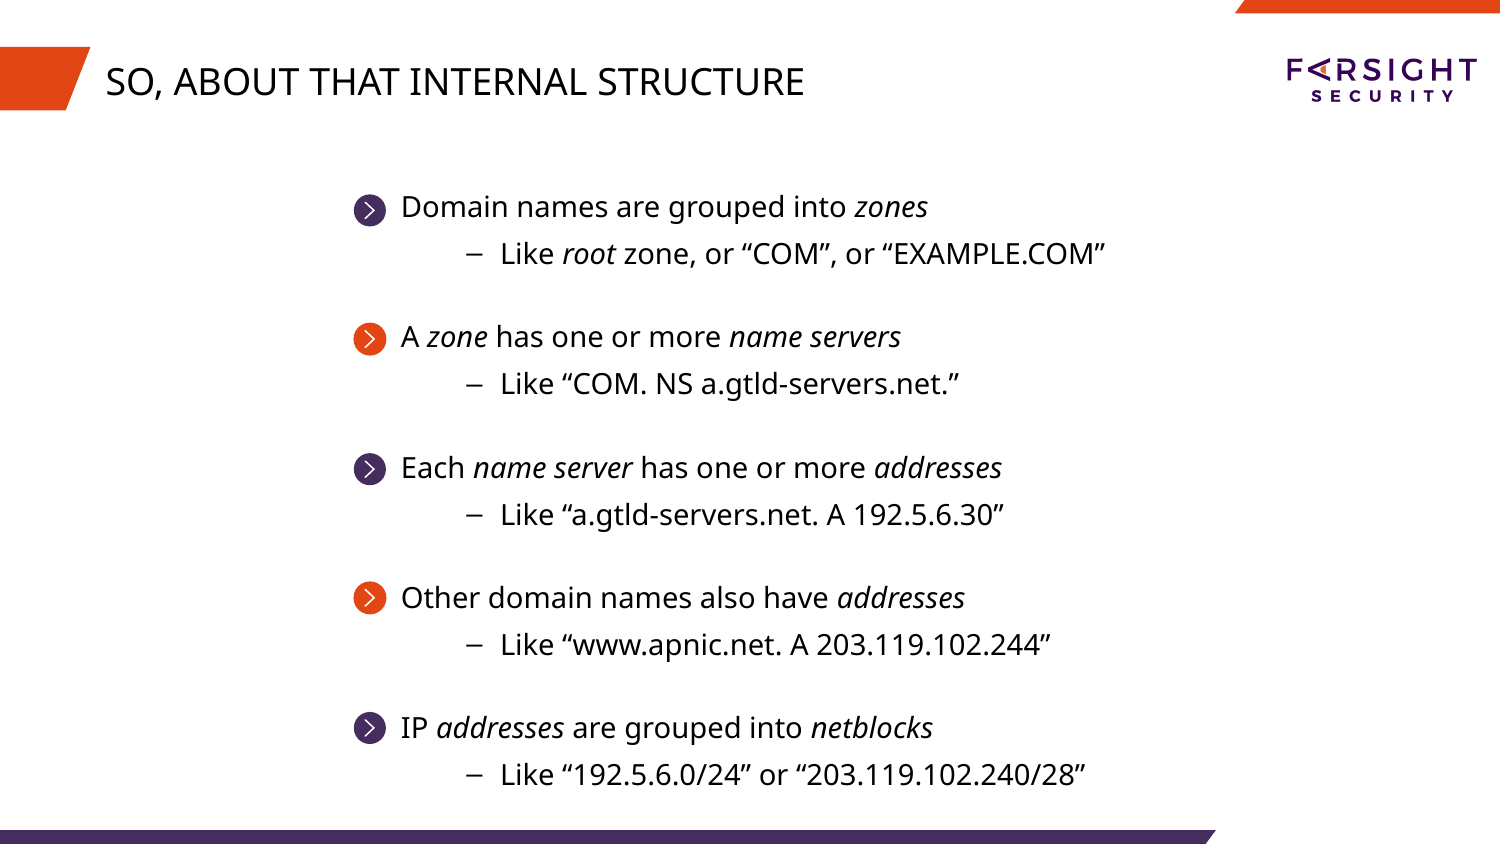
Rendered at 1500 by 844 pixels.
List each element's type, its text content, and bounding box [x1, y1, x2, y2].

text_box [353, 581, 387, 615]
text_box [353, 194, 387, 227]
picture [1254, 29, 1500, 131]
title SO, ABOUT THAT INTERNAL STRUCTURE [90, 46, 1255, 114]
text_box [353, 322, 387, 356]
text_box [353, 452, 387, 486]
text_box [353, 711, 387, 745]
list Domain names are grouped into zones Like root zone, or “COM”, or “EXAMPLE.COM” A zone has one or more name servers Like “COM. NS a.gtld-servers.net.” Each name server has one or more addresses Like “a.gtld-servers.net. A 192.5.6.30” Other domain names also have addresses Like “www.apnic.net. A 203.119.102.244” IP addresses are grouped into netblocks Like “192.5.6.0/24” or “203.119.102.240/28” [363, 180, 1255, 844]
